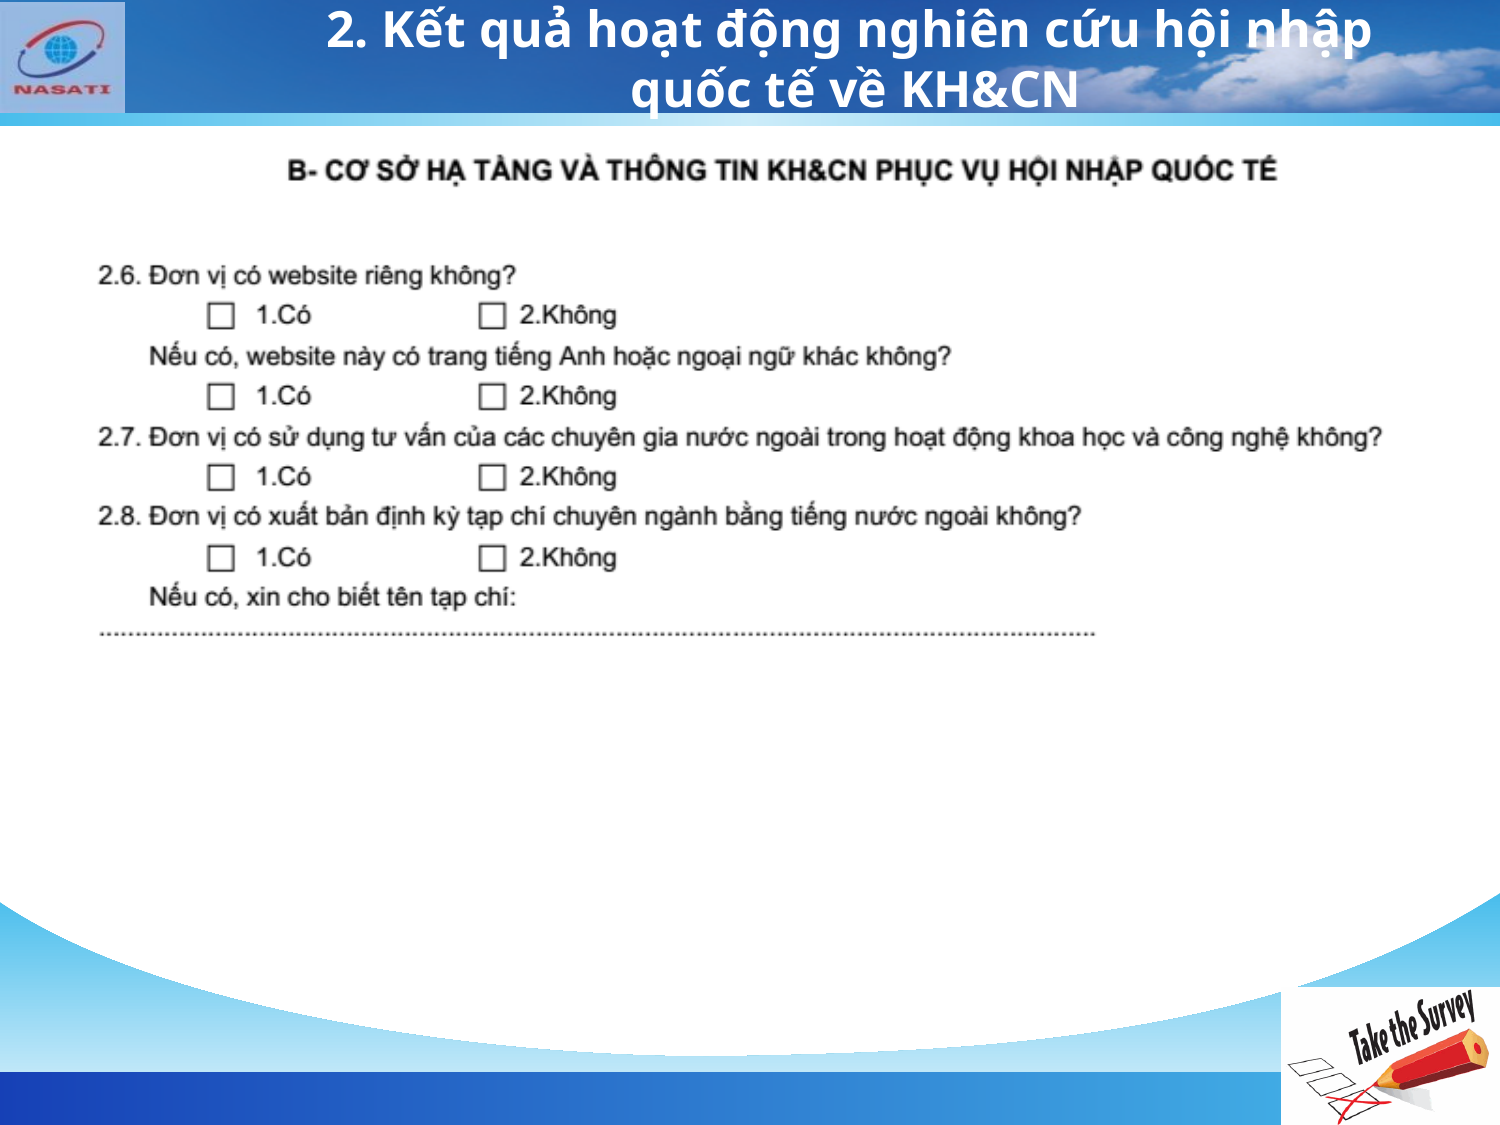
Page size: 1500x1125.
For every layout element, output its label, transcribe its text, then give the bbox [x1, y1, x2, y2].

title 2. Kết quả hoạt động nghiên cứu hội nhập quốc tế về KH&CN [125, 11, 1500, 104]
picture [1281, 987, 1500, 1125]
picture [87, 262, 1466, 638]
picture [262, 149, 1311, 200]
picture [0, 0, 1500, 114]
